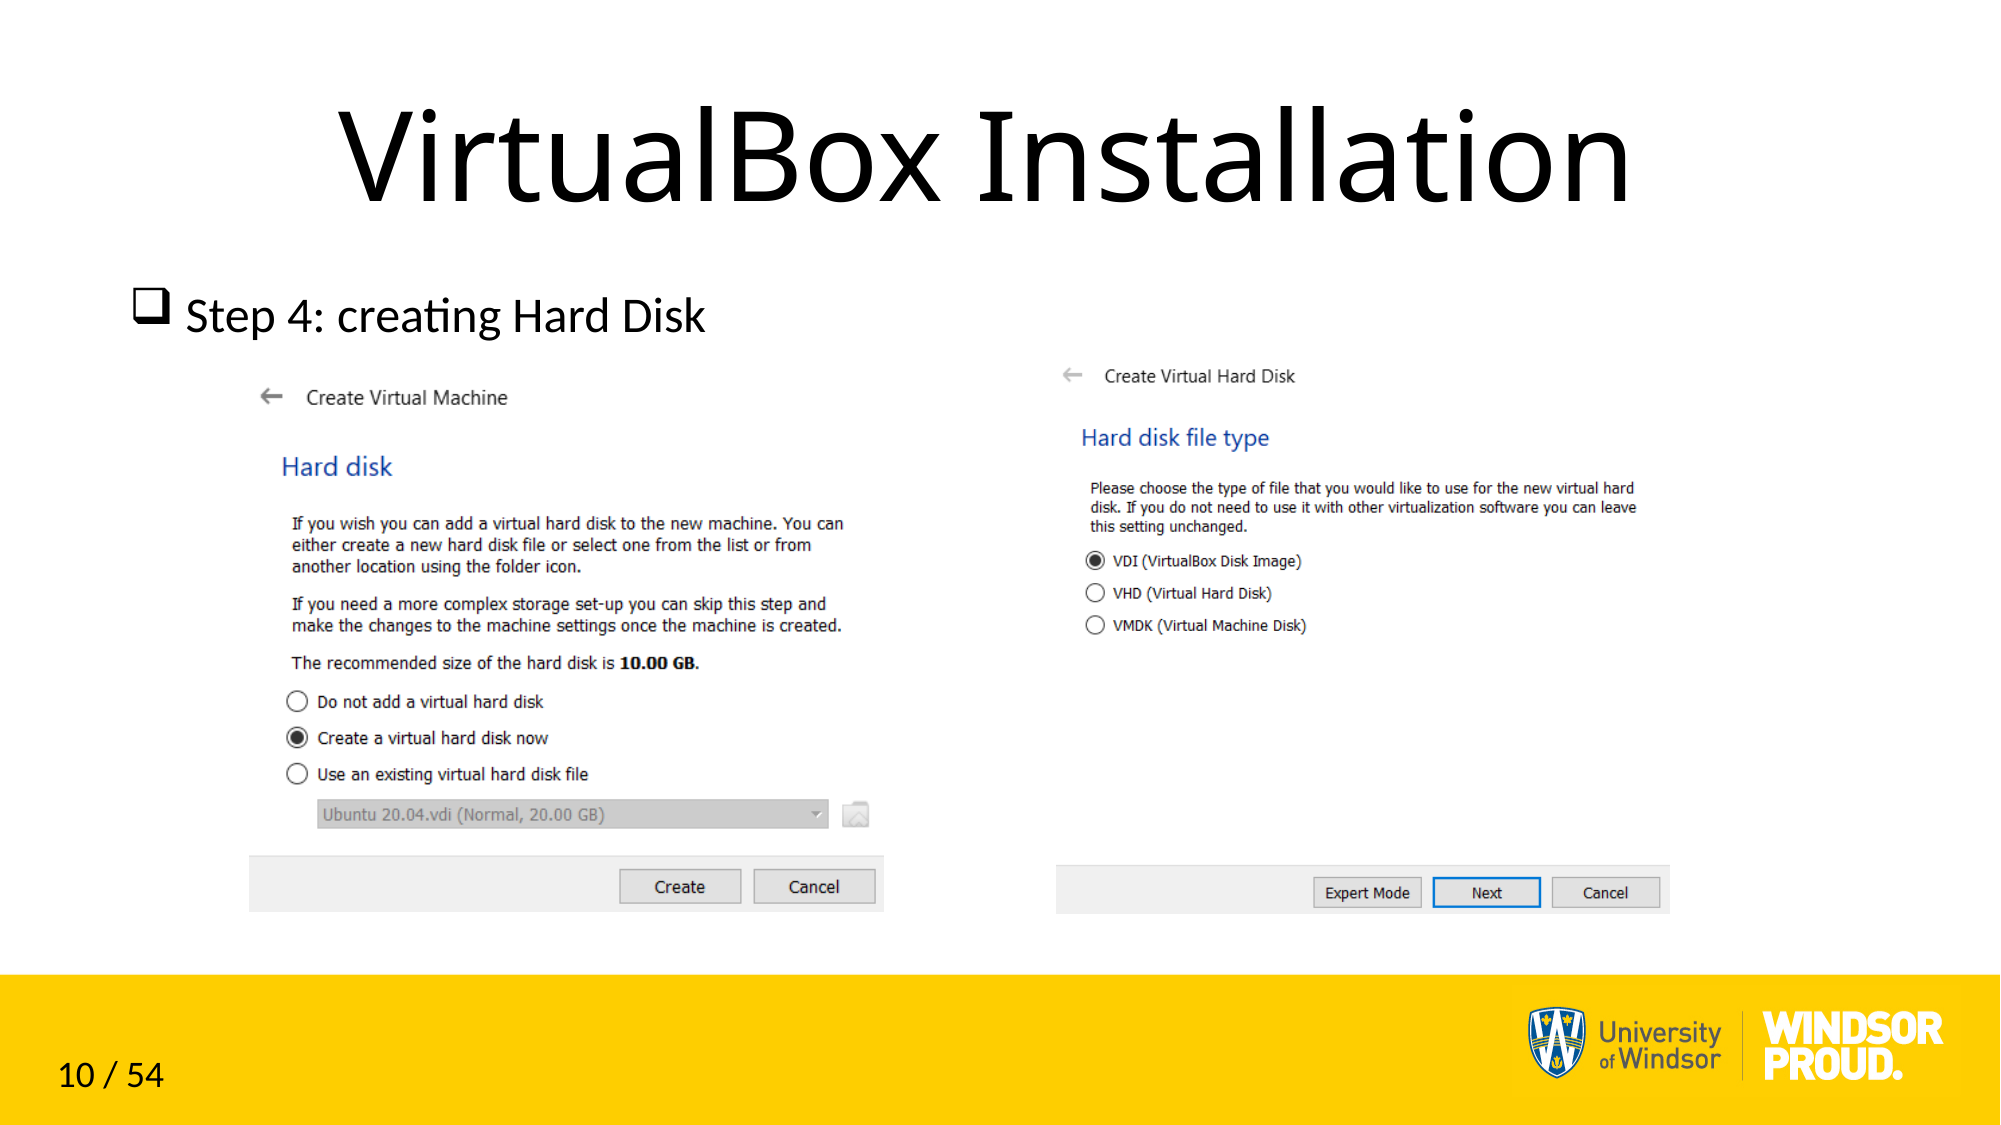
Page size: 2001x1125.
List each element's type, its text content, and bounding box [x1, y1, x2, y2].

slide_number 10 [42, 1042, 525, 1103]
title VirtualBox Installation [249, 48, 1726, 237]
subtitle Step 4: creating Hard Disk [114, 281, 1893, 930]
picture [0, 0, 2000, 1125]
